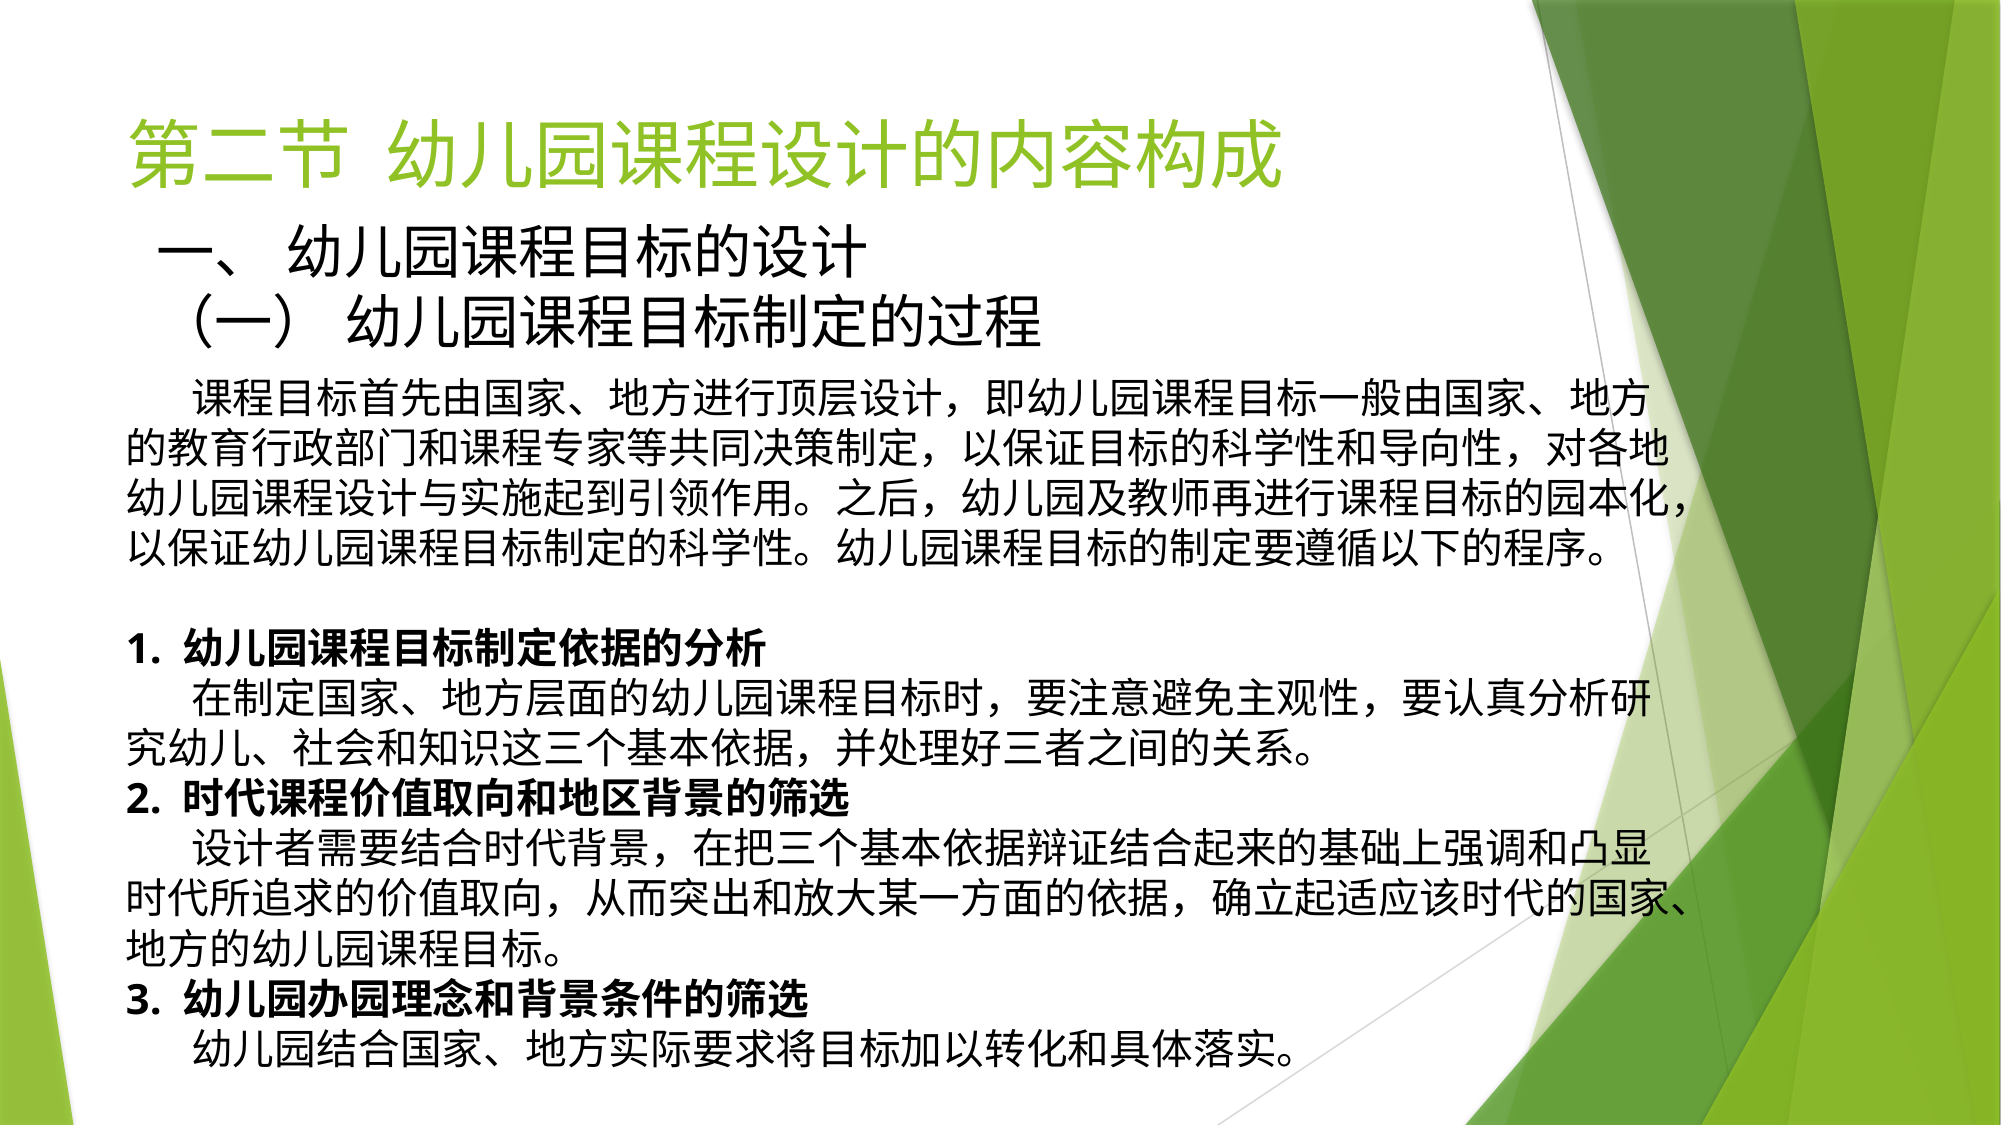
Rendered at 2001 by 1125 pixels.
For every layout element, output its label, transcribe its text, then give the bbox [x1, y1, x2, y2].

text_box 一、 幼儿园课程目标的设计 （一） 幼儿园课程目标制定的过程 [141, 208, 1451, 363]
text_box 课程目标首先由国家、地方进行顶层设计，即幼儿园课程目标一般由国家、地方的教育行政部门和课程专家等共同决策制定，以保证目标的科学性和导向性，对各地幼儿园课程设计与实施起到引领作用。之后，幼儿园及教师再进行课程目标的园本化，以保证幼儿园课程目标制定的科学性。幼儿园课程目标的制定要遵循以下的程序。 1. 幼儿园课程目标制定依据的分析 在制定国家、地方层面的幼儿园课程目标时，要注意避免主观性，要认真分析研究幼儿、社会和知识这三个基本依据，并处理好三者之间的关系。 2. 时代课程价值取向和地区背景的筛选 设计者需要结合时代背景，在把三个基本依据辩证结合起来的基础上强调和凸显时代所追求的价值取向，从而突出和放大某一方面的依据，确立起适应该时代的国家、地方的幼儿园课程目标。 3. 幼儿园办园理念和背景条件的筛选 幼儿园结合国家、地方实际要求将目标加以转化和具体落实。 [111, 364, 1697, 1080]
title 第二节 幼儿园课程设计的内容构成 [111, 99, 1522, 317]
